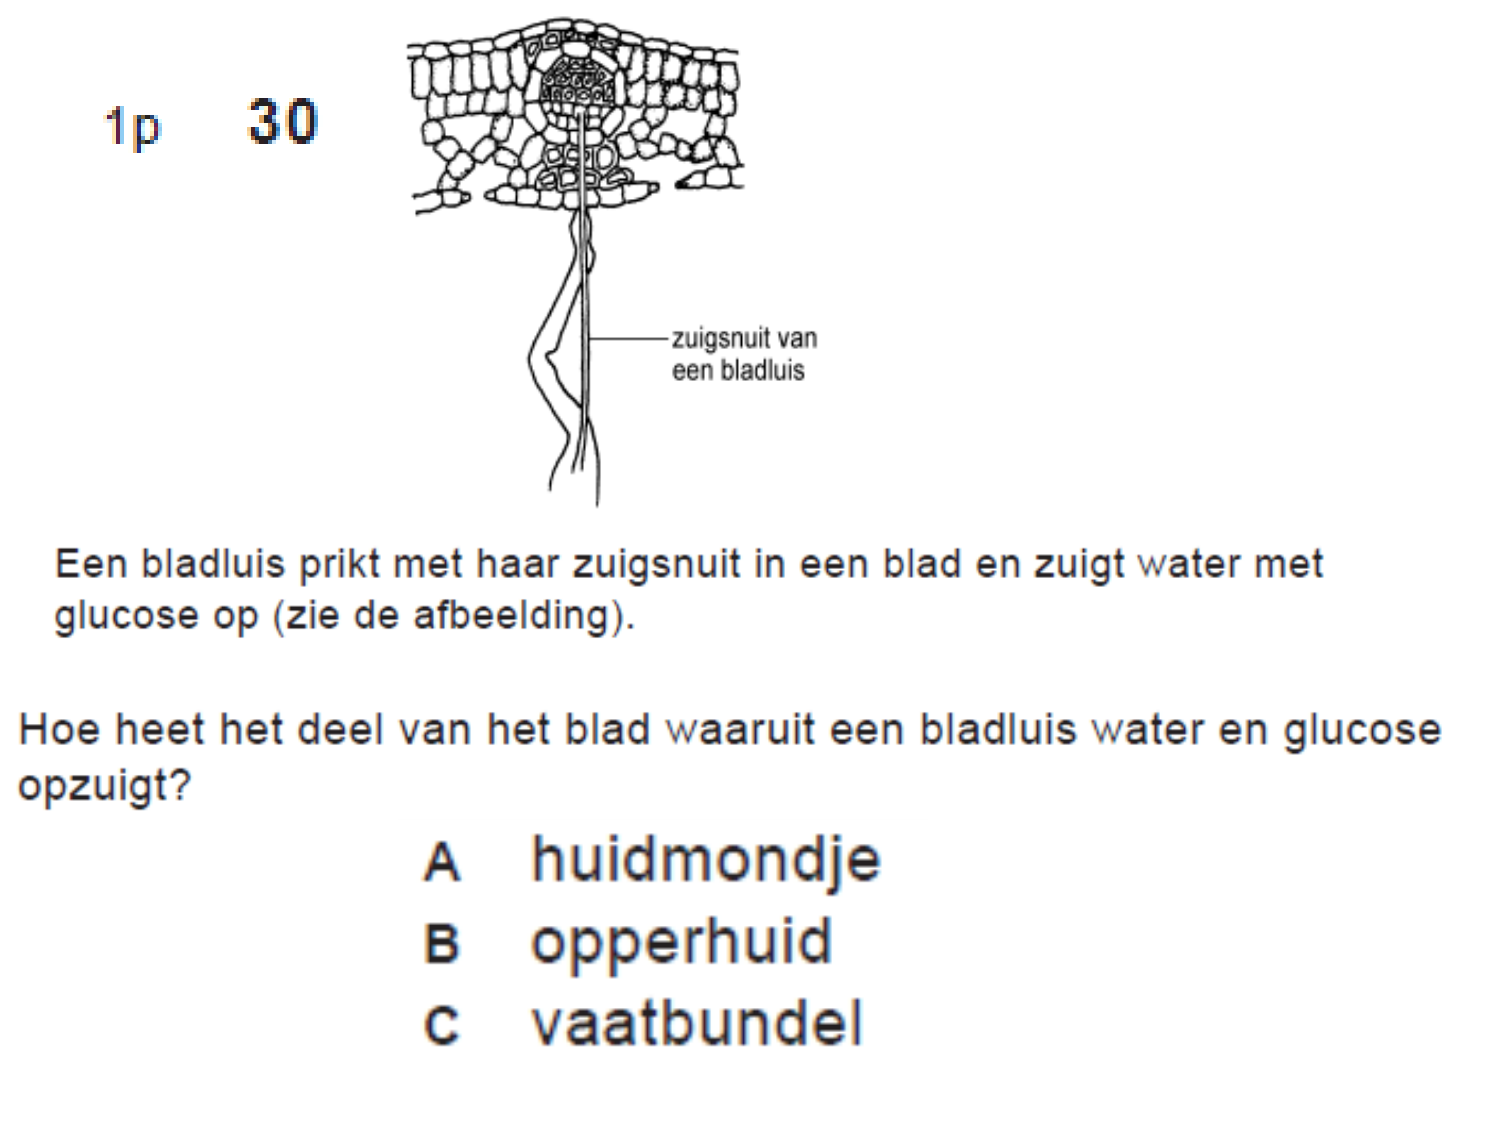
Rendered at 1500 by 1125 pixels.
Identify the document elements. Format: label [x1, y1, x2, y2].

picture [8, 676, 1467, 1107]
picture [394, 0, 845, 517]
picture [74, 77, 341, 209]
picture [41, 520, 1348, 667]
